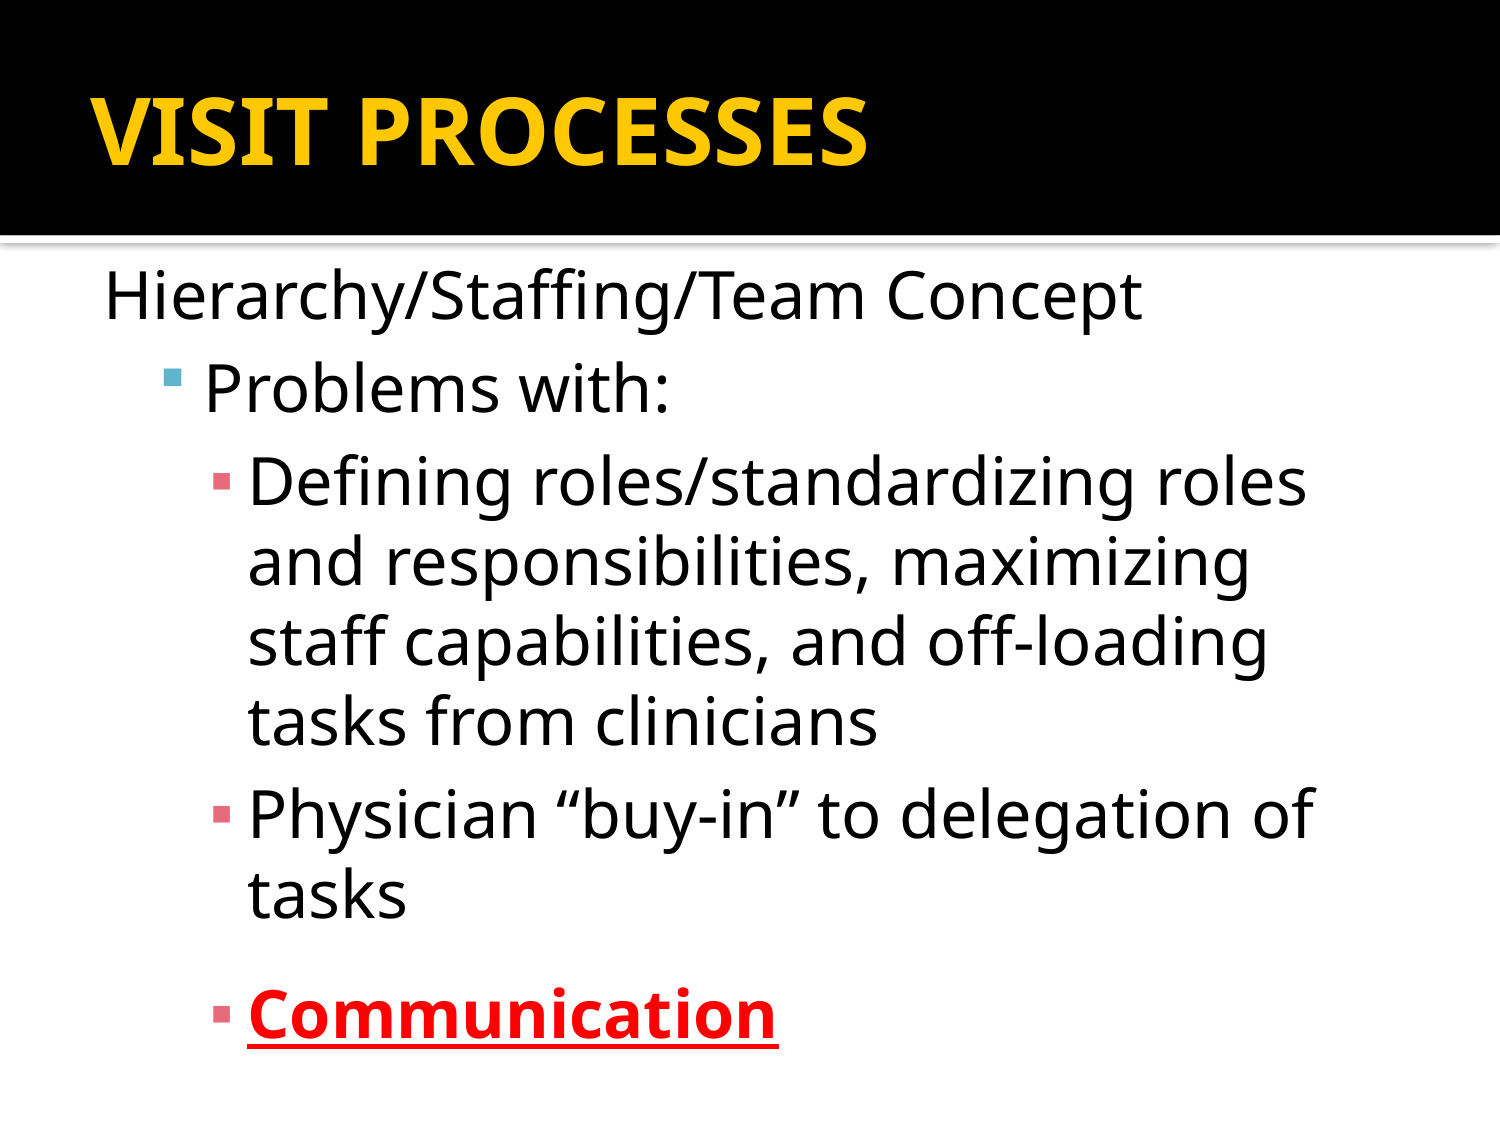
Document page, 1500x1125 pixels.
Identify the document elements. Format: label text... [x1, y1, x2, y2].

title VISIT PROCESSES [75, 25, 1425, 231]
list Hierarchy/Staffing/Team Concept Problems with: Defining roles/standardizing roles and responsibilities, maximizing staff capabilities, and off-loading tasks from clinicians Physician “buy-in” to delegation of tasks Communication [74, 237, 1426, 997]
